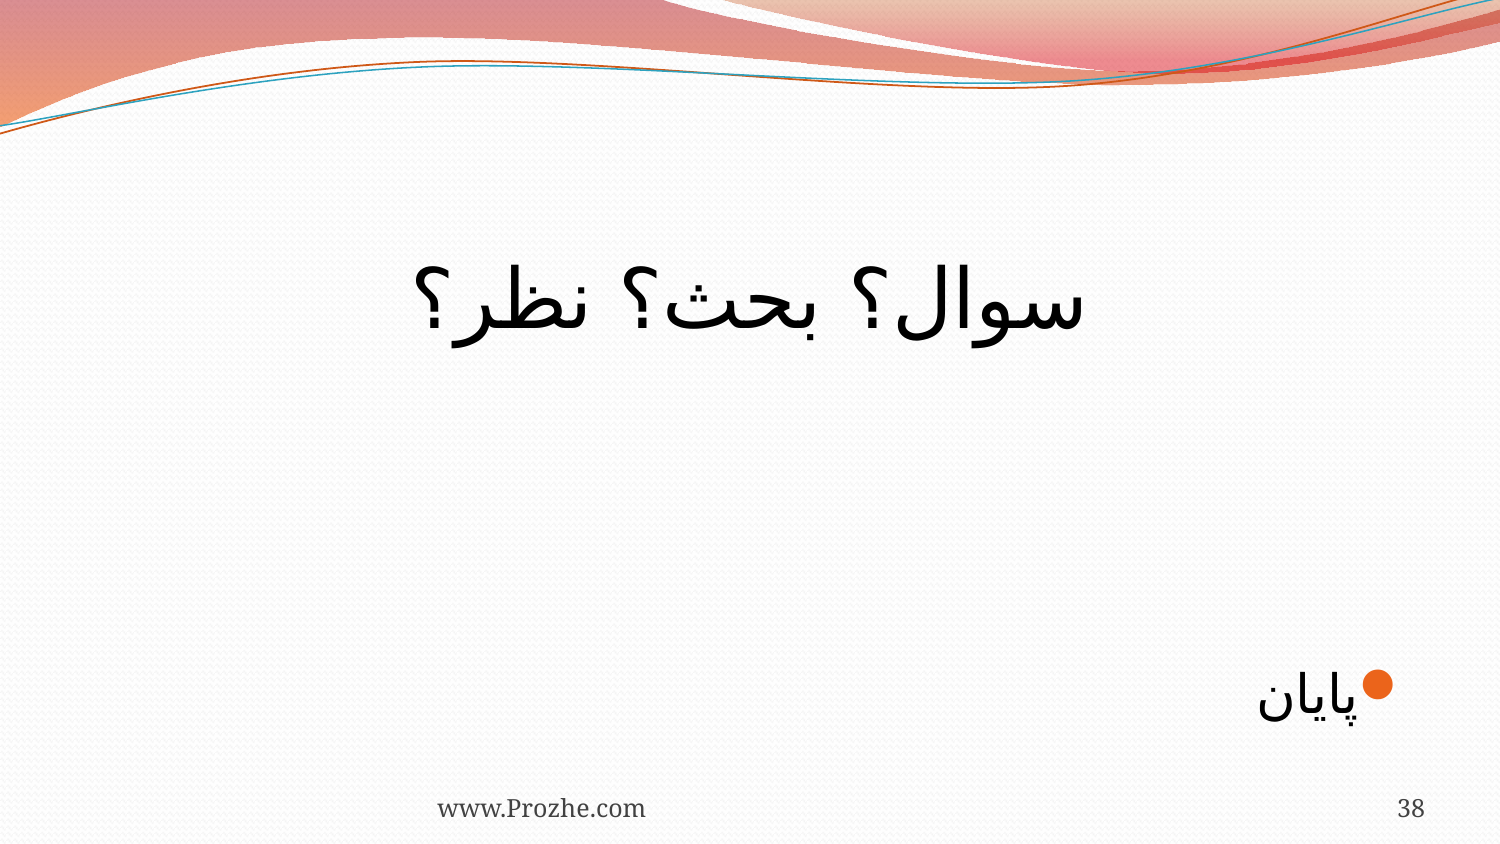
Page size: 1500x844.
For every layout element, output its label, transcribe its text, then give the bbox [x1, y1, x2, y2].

list سوال؟ بحث؟ نظر؟ پایان [75, 238, 1425, 779]
footer www.Prozhe.com [437, 782, 988, 827]
slide_number 38 [1299, 782, 1425, 827]
